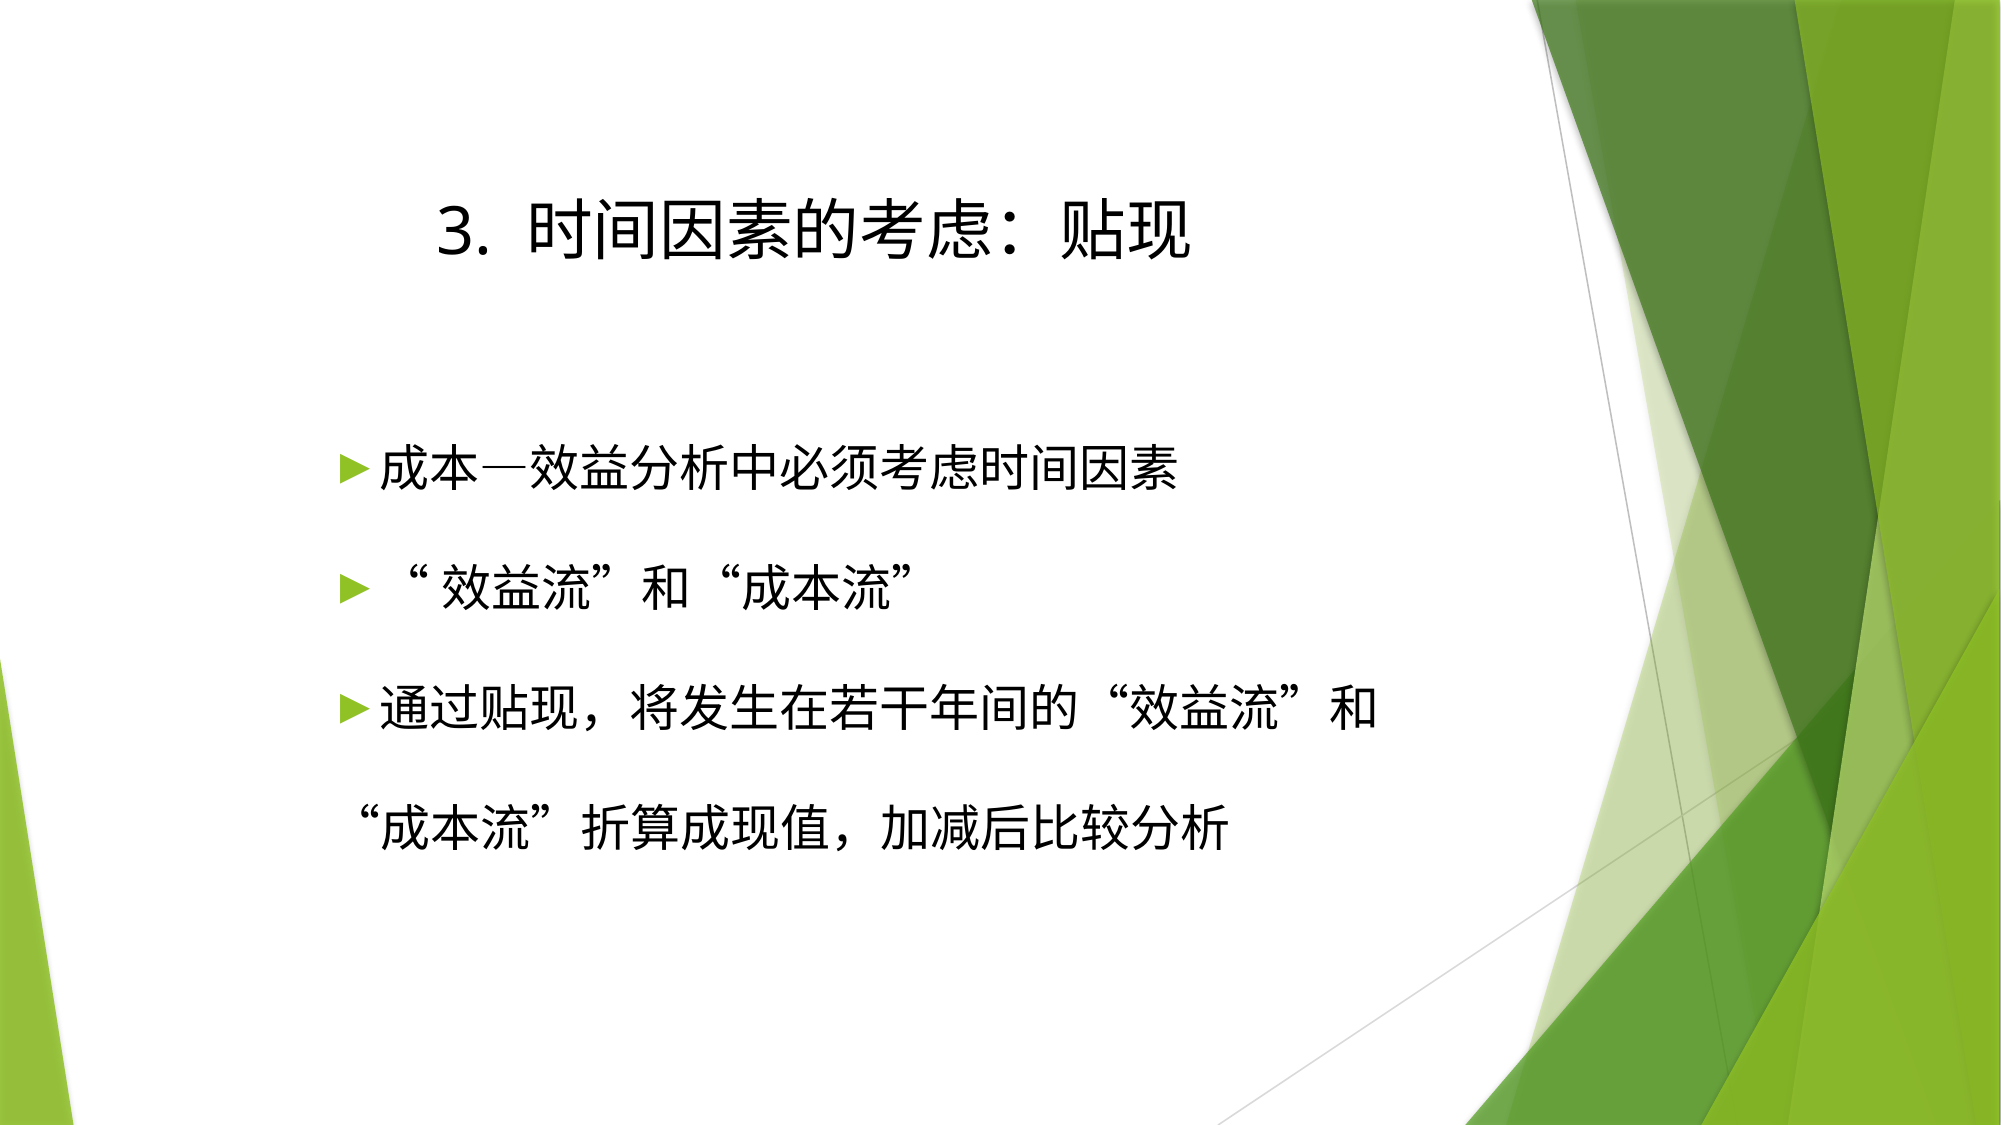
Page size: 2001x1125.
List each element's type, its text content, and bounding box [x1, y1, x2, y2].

text_box 成本—效益分析中必须考虑时间因素 “效益流”和“成本流” 通过贴现，将发生在若干年间的“效益流”和“成本流”折算成现值，加减后比较分析 [315, 368, 1412, 757]
text_box 3. 时间因素的考虑：贴现 [421, 180, 1209, 275]
